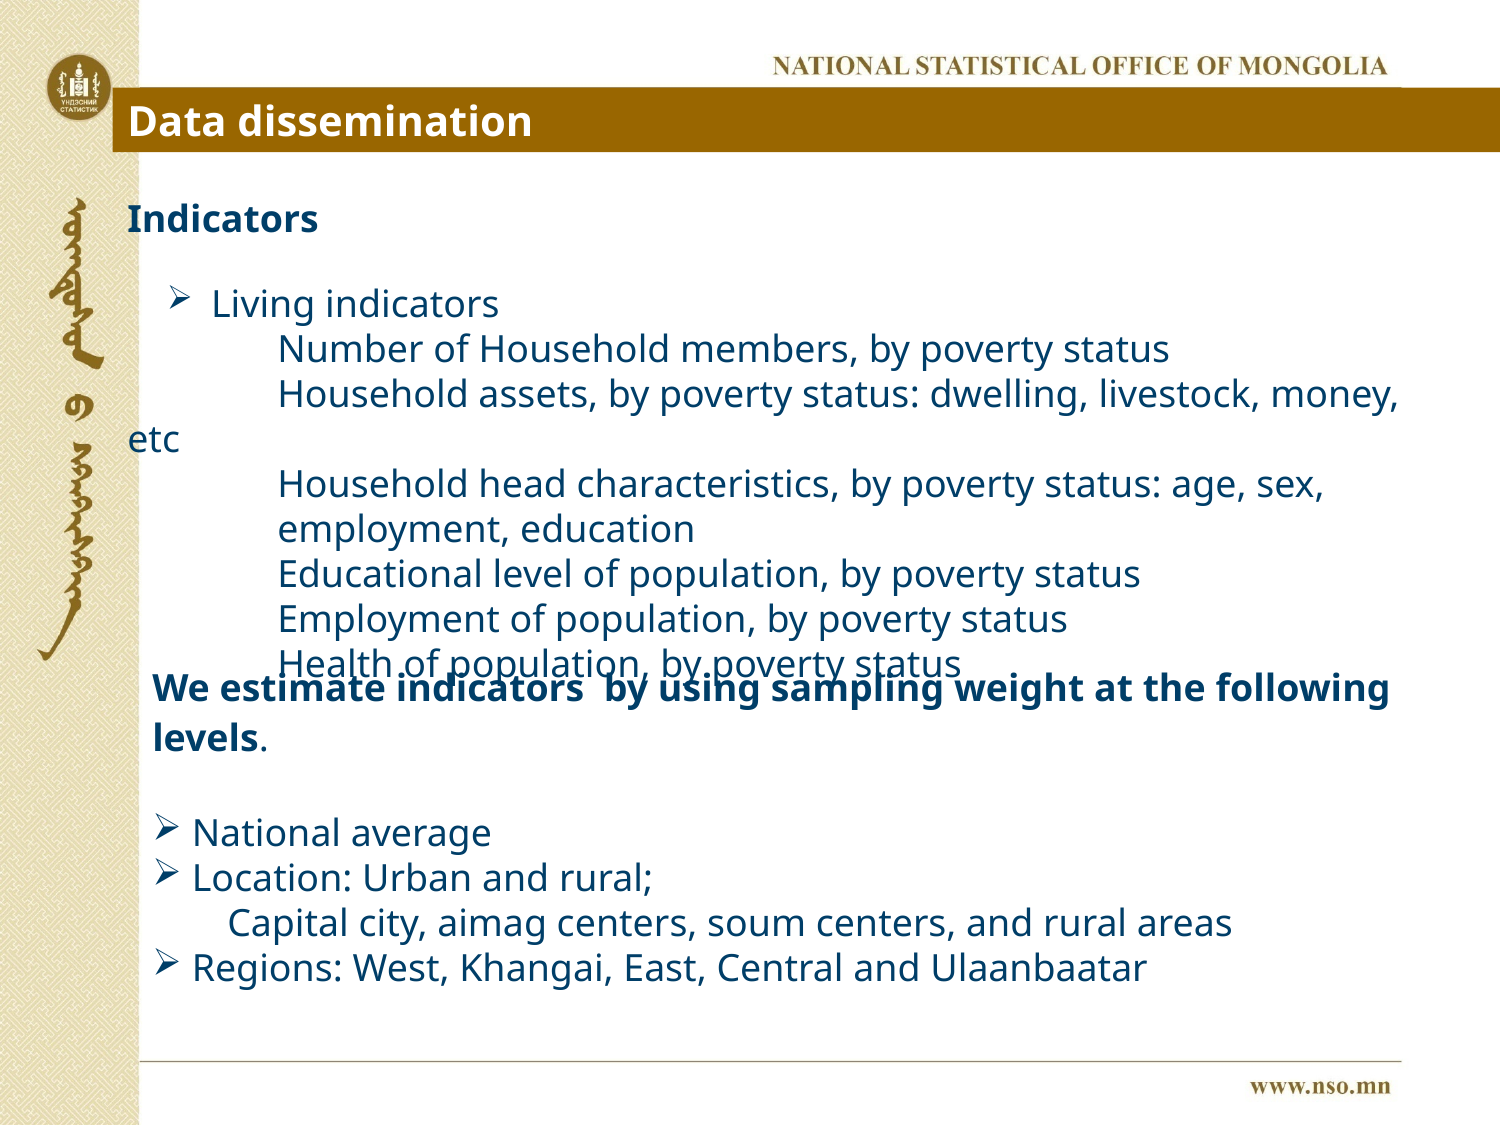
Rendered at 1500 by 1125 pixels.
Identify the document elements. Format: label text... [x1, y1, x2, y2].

text_box Data dissemination [112, 87, 1500, 153]
picture [0, 0, 1500, 1125]
text_box Indicators Living indicators Number of Household members, by poverty status Household assets, by poverty status: dwelling, livestock, money, etc Household head characteristics, by poverty status: age, sex, employment, education Educational level of population, by poverty status Employment of population, by poverty status Health of population, by poverty status [112, 187, 1463, 732]
text_box We estimate indicators by using sampling weight at the following levels. National average Location: Urban and rural; Capital city, aimag centers, soum centers, and rural areas Regions: West, Khangai, East, Central and Ulaanbaatar [137, 732, 1450, 1037]
